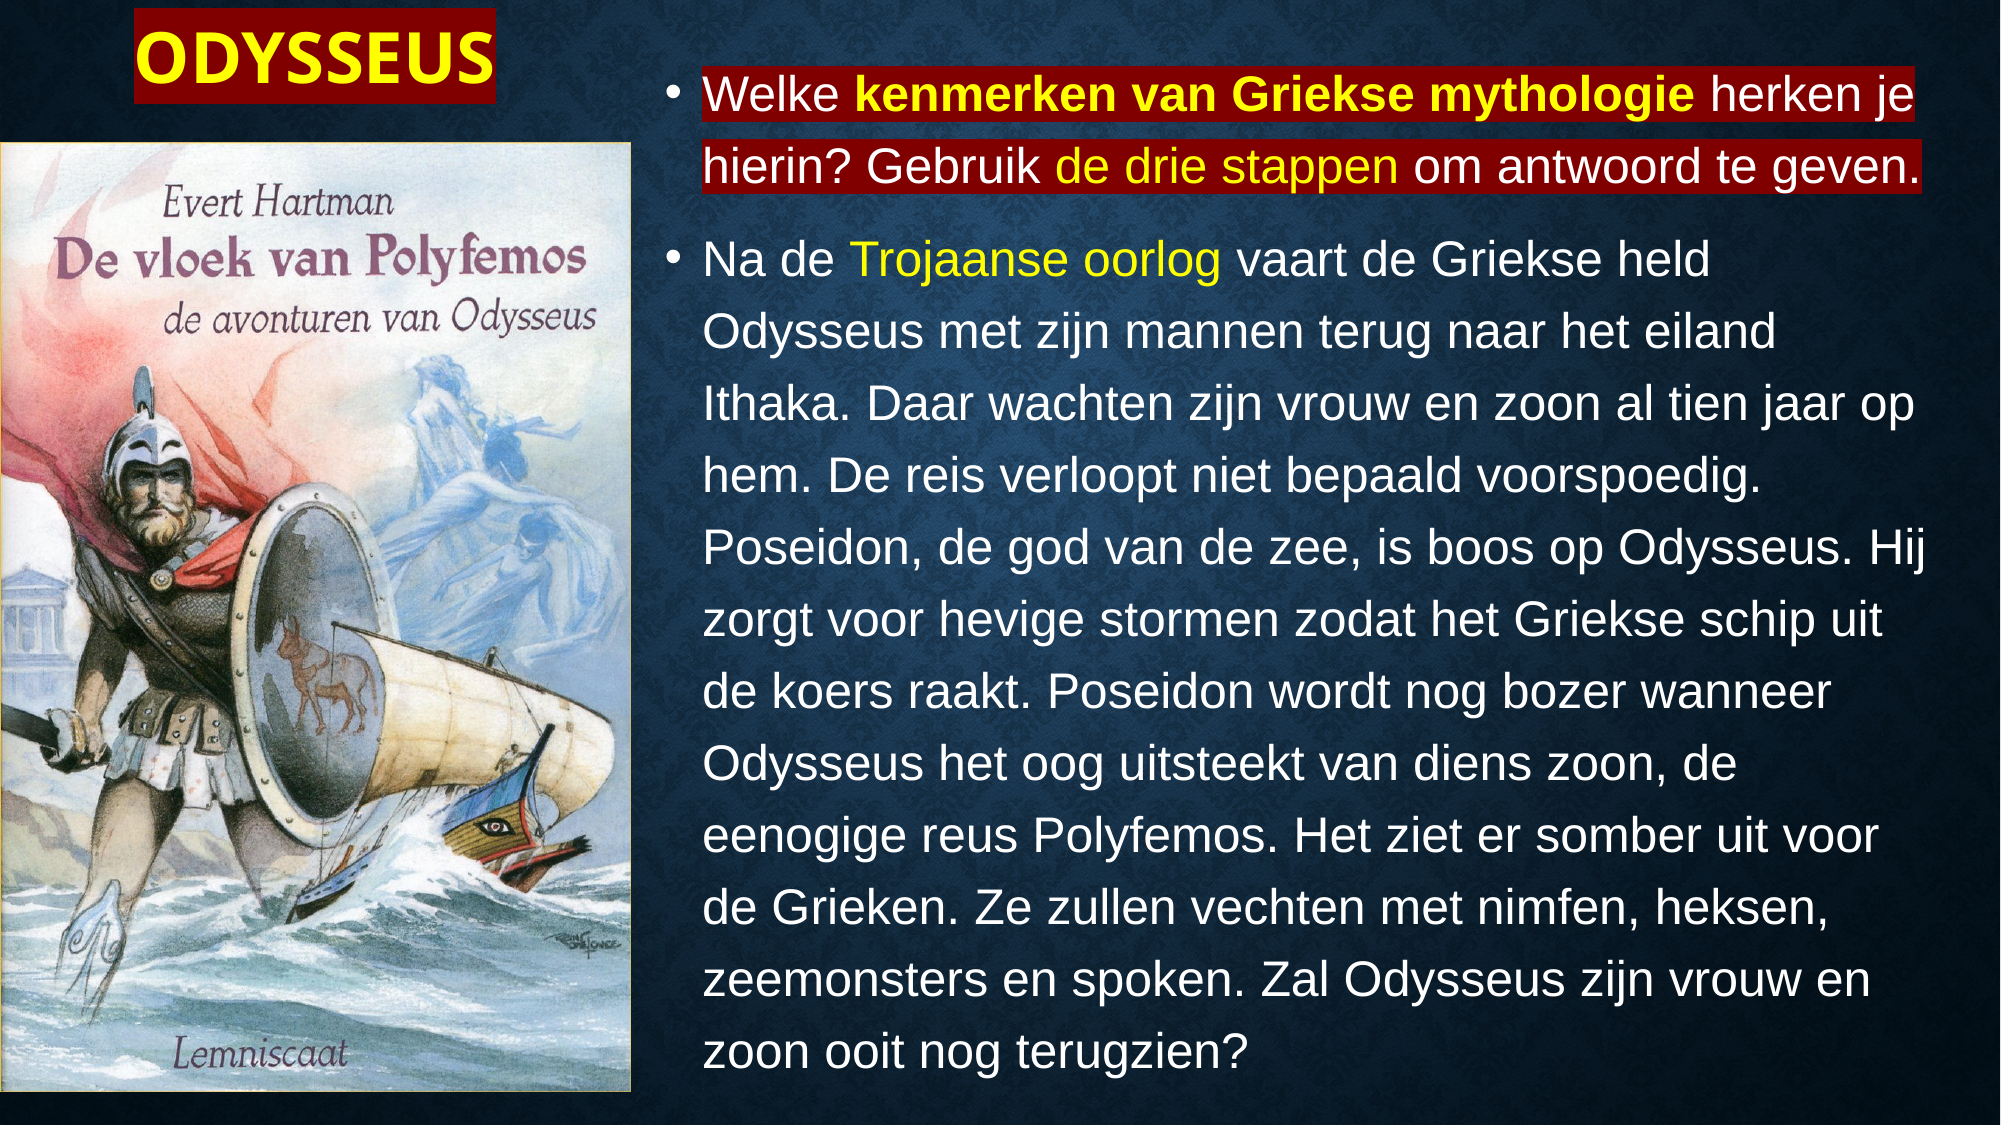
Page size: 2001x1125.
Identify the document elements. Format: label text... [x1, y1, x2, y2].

list Welke kenmerken van Griekse mythologie herken je hierin? Gebruik de drie stappen om antwoord te geven. Na de Trojaanse oorlog vaart de Griekse held Odysseus met zijn mannen terug naar het eiland Ithaka. Daar wachten zijn vrouw en zoon al tien jaar op hem. De reis verloopt niet bepaald voorspoedig. Poseidon, de god van de zee, is boos op Odysseus. Hij zorgt voor hevige stormen zodat het Griekse schip uit de koers raakt. Poseidon wordt nog bozer wanneer Odysseus het oog uitsteekt van diens zoon, de eenogige reus Polyfemos. Het ziet er somber uit voor de Grieken. Ze zullen vechten met nimfen, heksen, zeemonsters en spoken. Zal Odysseus zijn vrouw en zoon ooit nog terugzien? [649, 42, 1947, 1071]
title Odysseus [0, 0, 852, 170]
picture [0, 142, 631, 1092]
